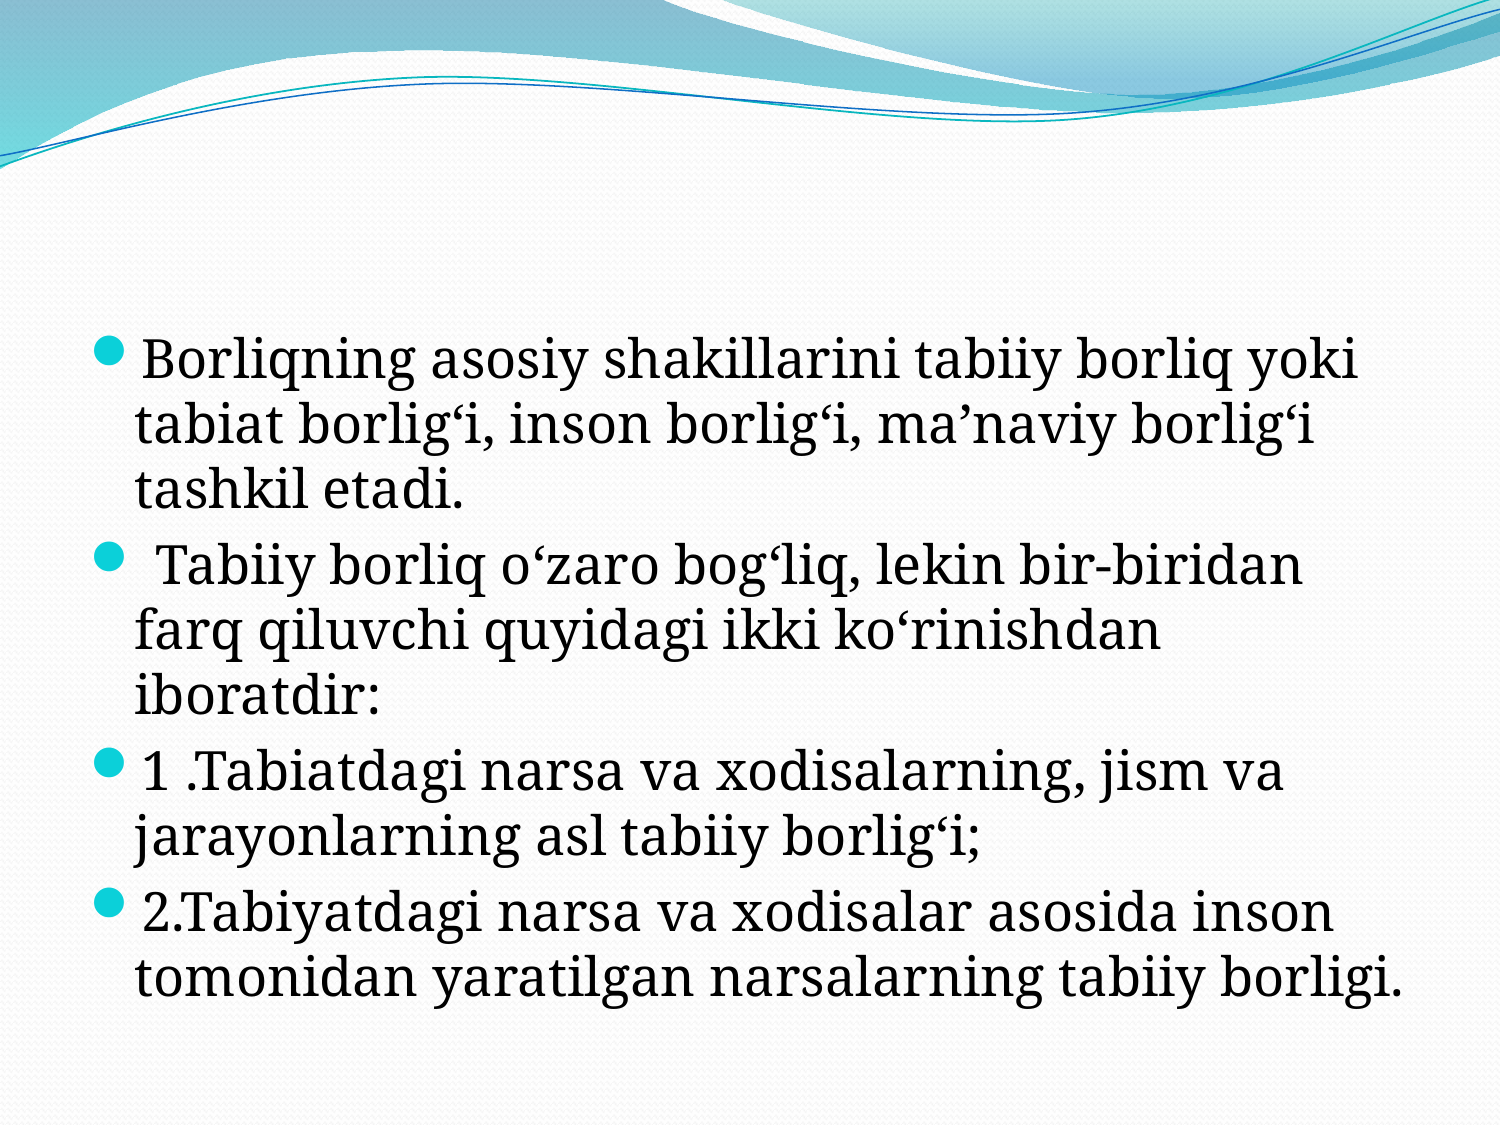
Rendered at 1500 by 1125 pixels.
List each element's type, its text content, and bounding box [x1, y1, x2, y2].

list Borliqning asosiy shakillarini tabiiy borliq yoki tabiat borlig‘i, inson borlig‘i, ma’naviy borlig‘i tashkil etadi. Tabiiy borliq o‘zaro bog‘liq, lekin bir-biridan farq qiluvchi quyidagi ikki ko‘rinishdan iboratdir: 1 .Tabiatdagi narsa va xodisalarning, jism va jarayonlarning asl tabiiy borlig‘i; 2.Tabiyatdagi narsa va xodisalar asosida inson tomonidan yaratilgan narsalarning tabiiy borligi. [75, 317, 1425, 1038]
